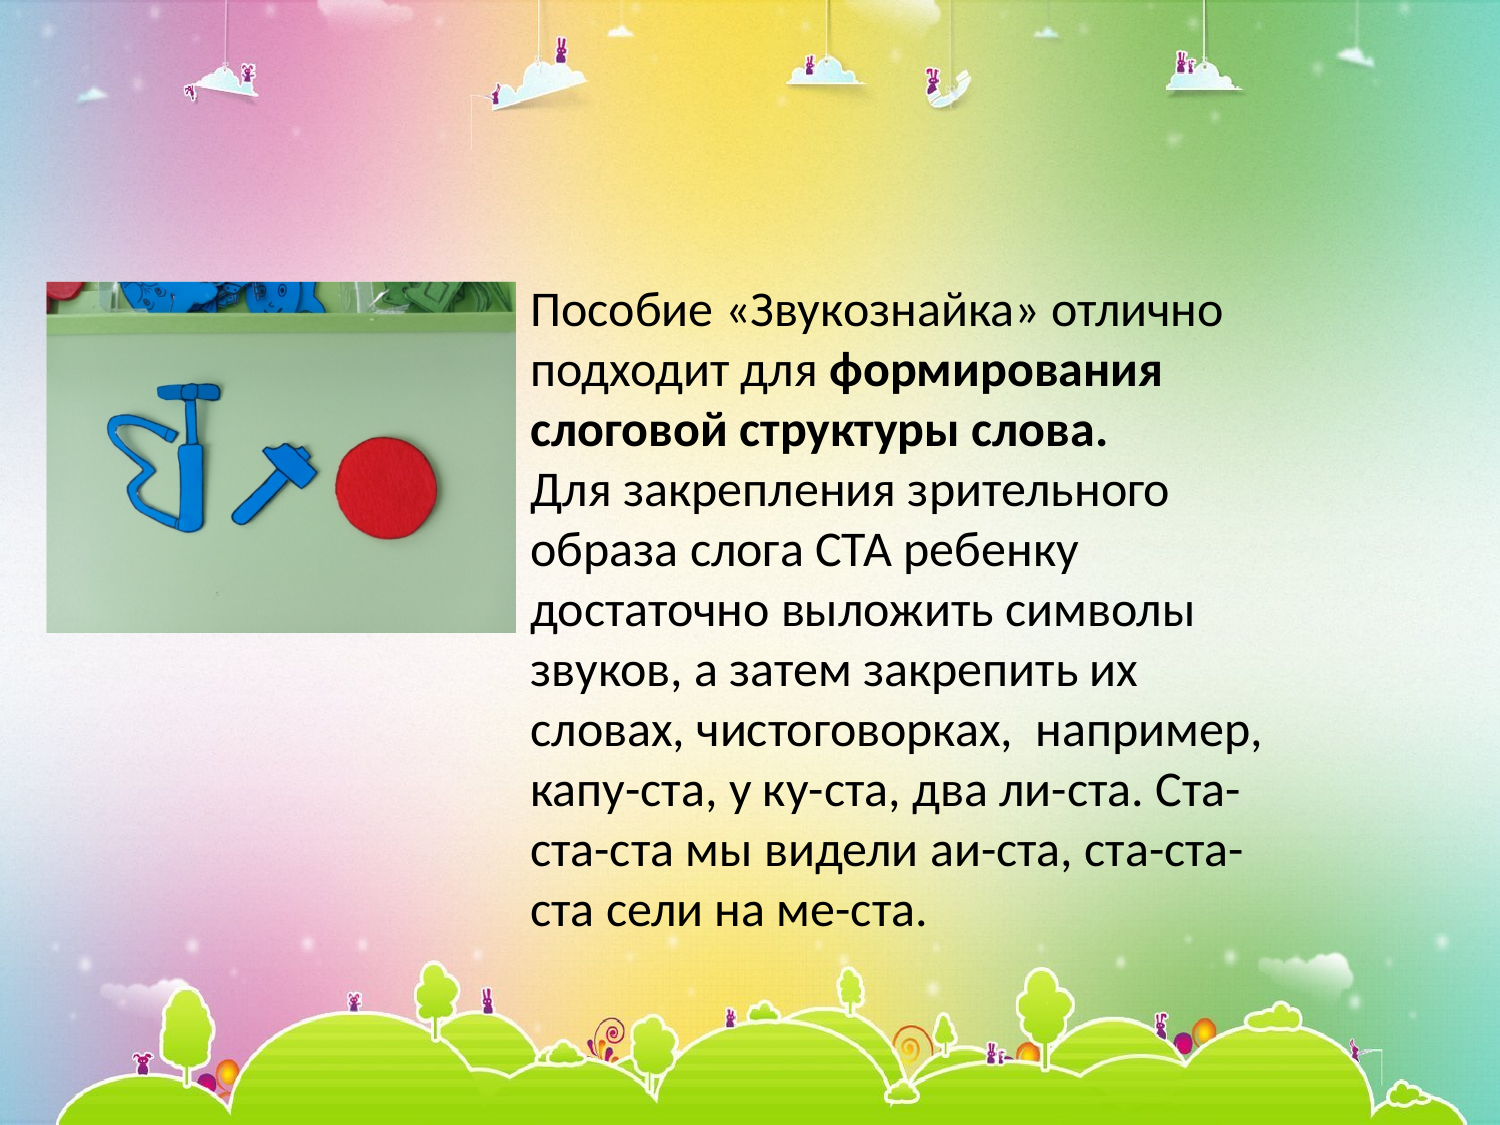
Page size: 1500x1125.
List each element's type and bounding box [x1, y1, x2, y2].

picture [105, 222, 458, 692]
list [0, 0, 1500, 1125]
